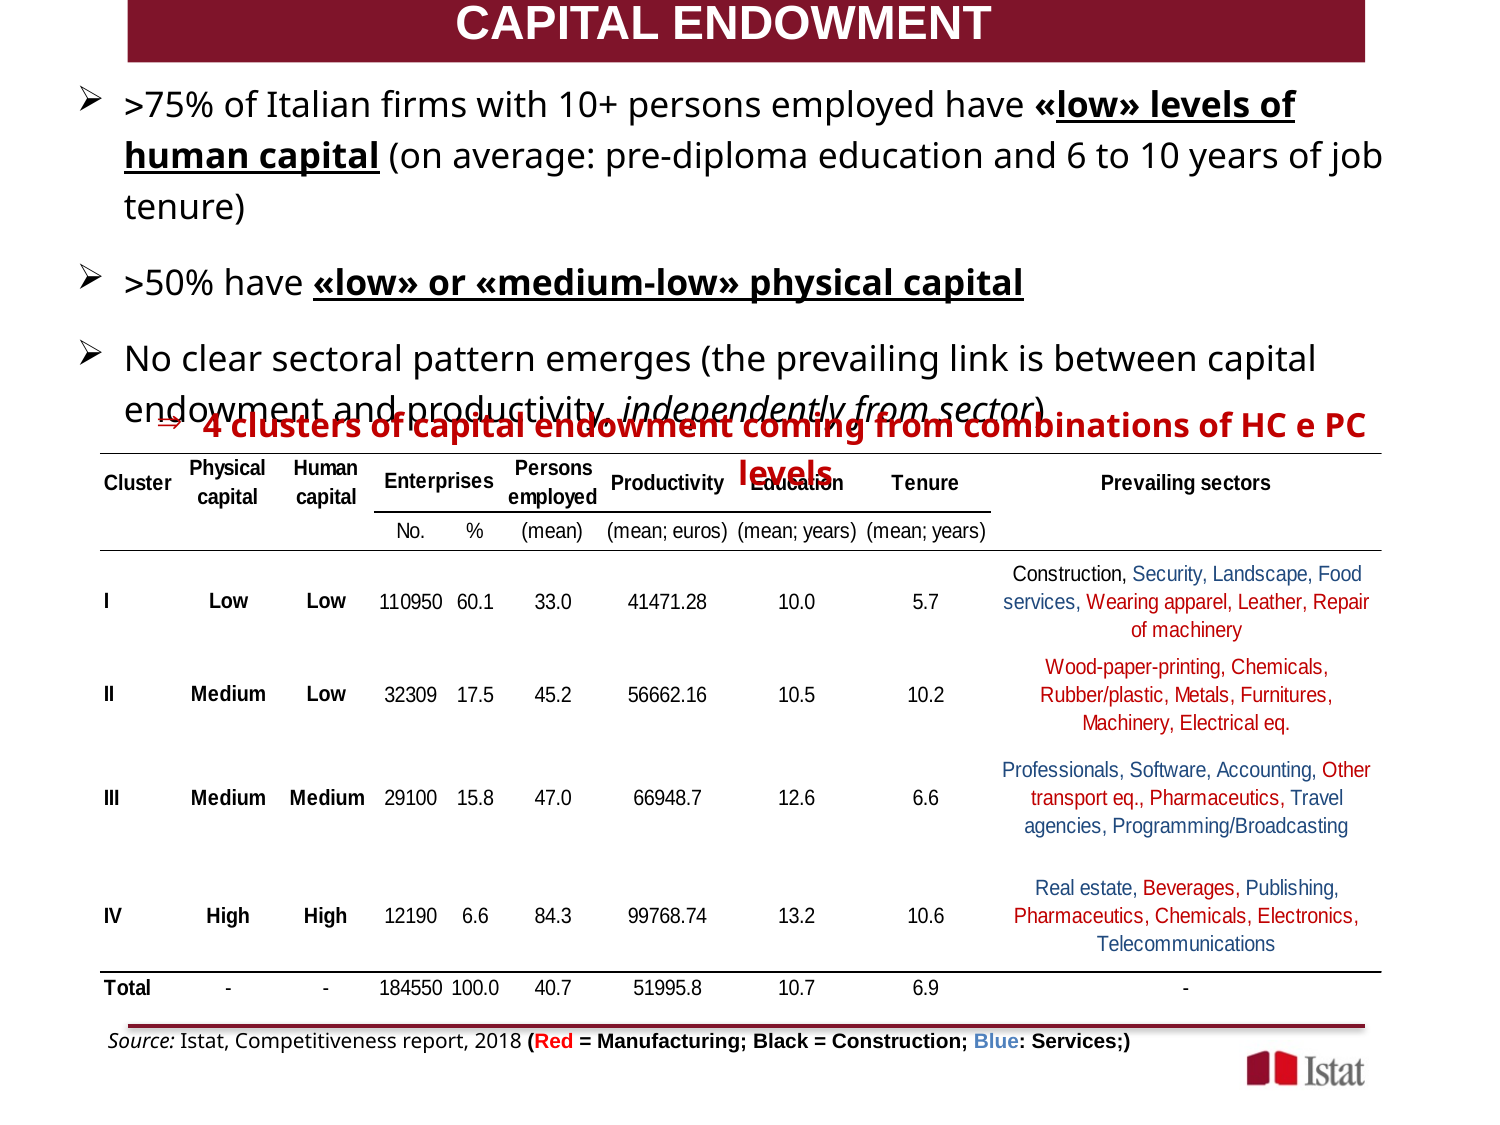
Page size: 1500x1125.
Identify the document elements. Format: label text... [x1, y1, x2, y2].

text_box CAPITAL ENDOWMENT [440, 0, 1008, 57]
text_box 4 clusters of capital endowment coming from combinations of HC e PC levels [113, 388, 1397, 500]
text_box Source: Istat, Competitiveness report, 2018 (Red = Manufacturing; Black = Construction; Blue: Services;) [93, 1020, 1181, 1086]
text_box 75% of Italian firms with 10+ persons employed have «low» levels of human capital (on average: pre-diploma education and 6 to 10 years of job tenure) 50% have «low» or «medium-low» physical capital No clear sectoral pattern emerges (the prevailing link is between capital endowment and productivity, independently from sector) [62, 65, 1439, 437]
picture [99, 452, 1383, 1006]
picture [1239, 1040, 1373, 1097]
